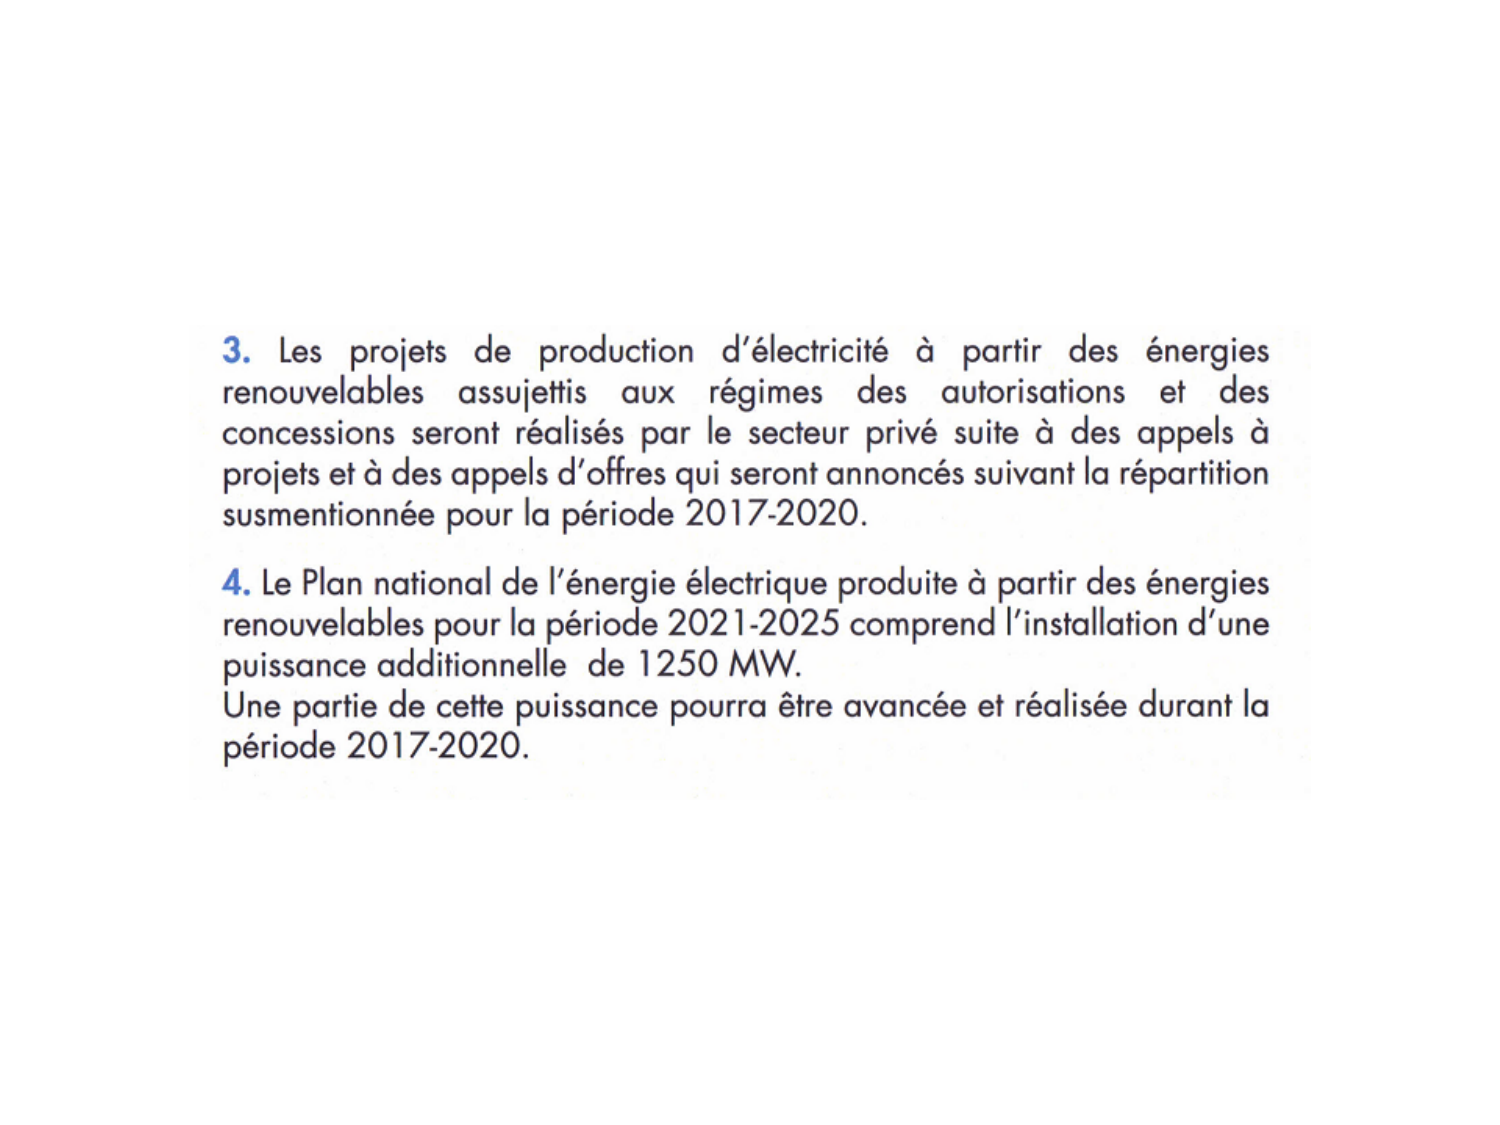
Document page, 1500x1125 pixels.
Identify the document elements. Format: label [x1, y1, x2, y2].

picture [188, 325, 1312, 800]
